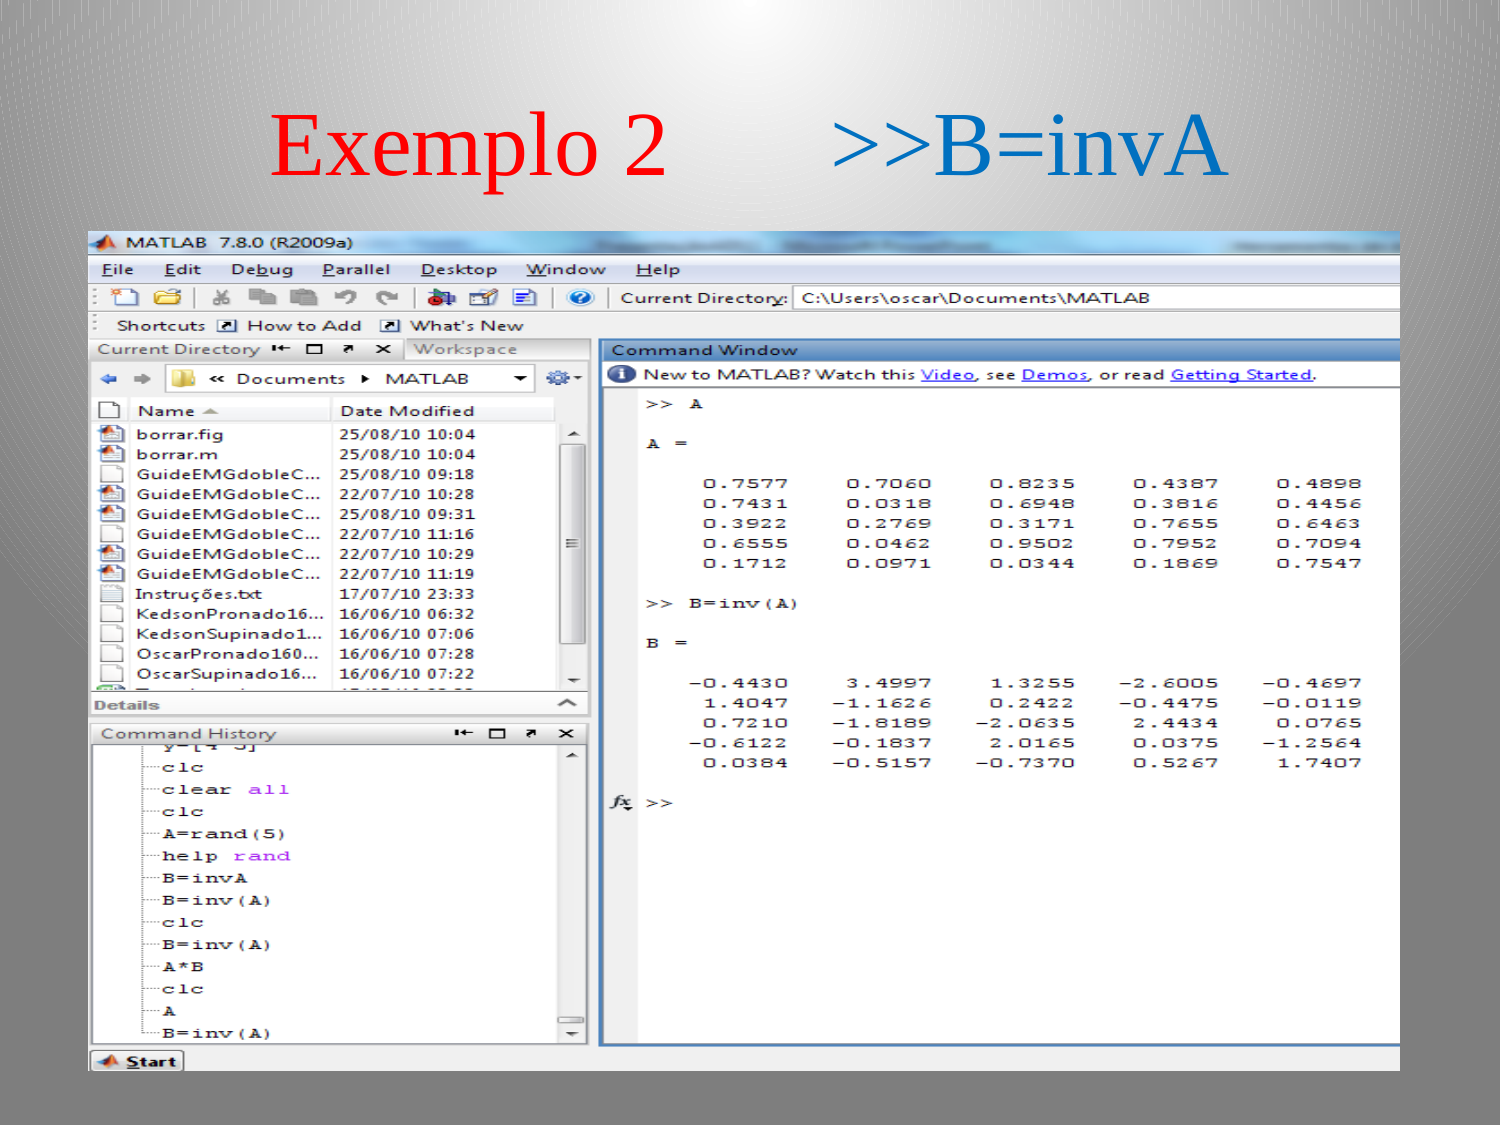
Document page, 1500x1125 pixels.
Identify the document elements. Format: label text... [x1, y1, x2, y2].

title Exemplo 2 >>B=invA [75, 45, 1425, 233]
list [88, 231, 1400, 1071]
